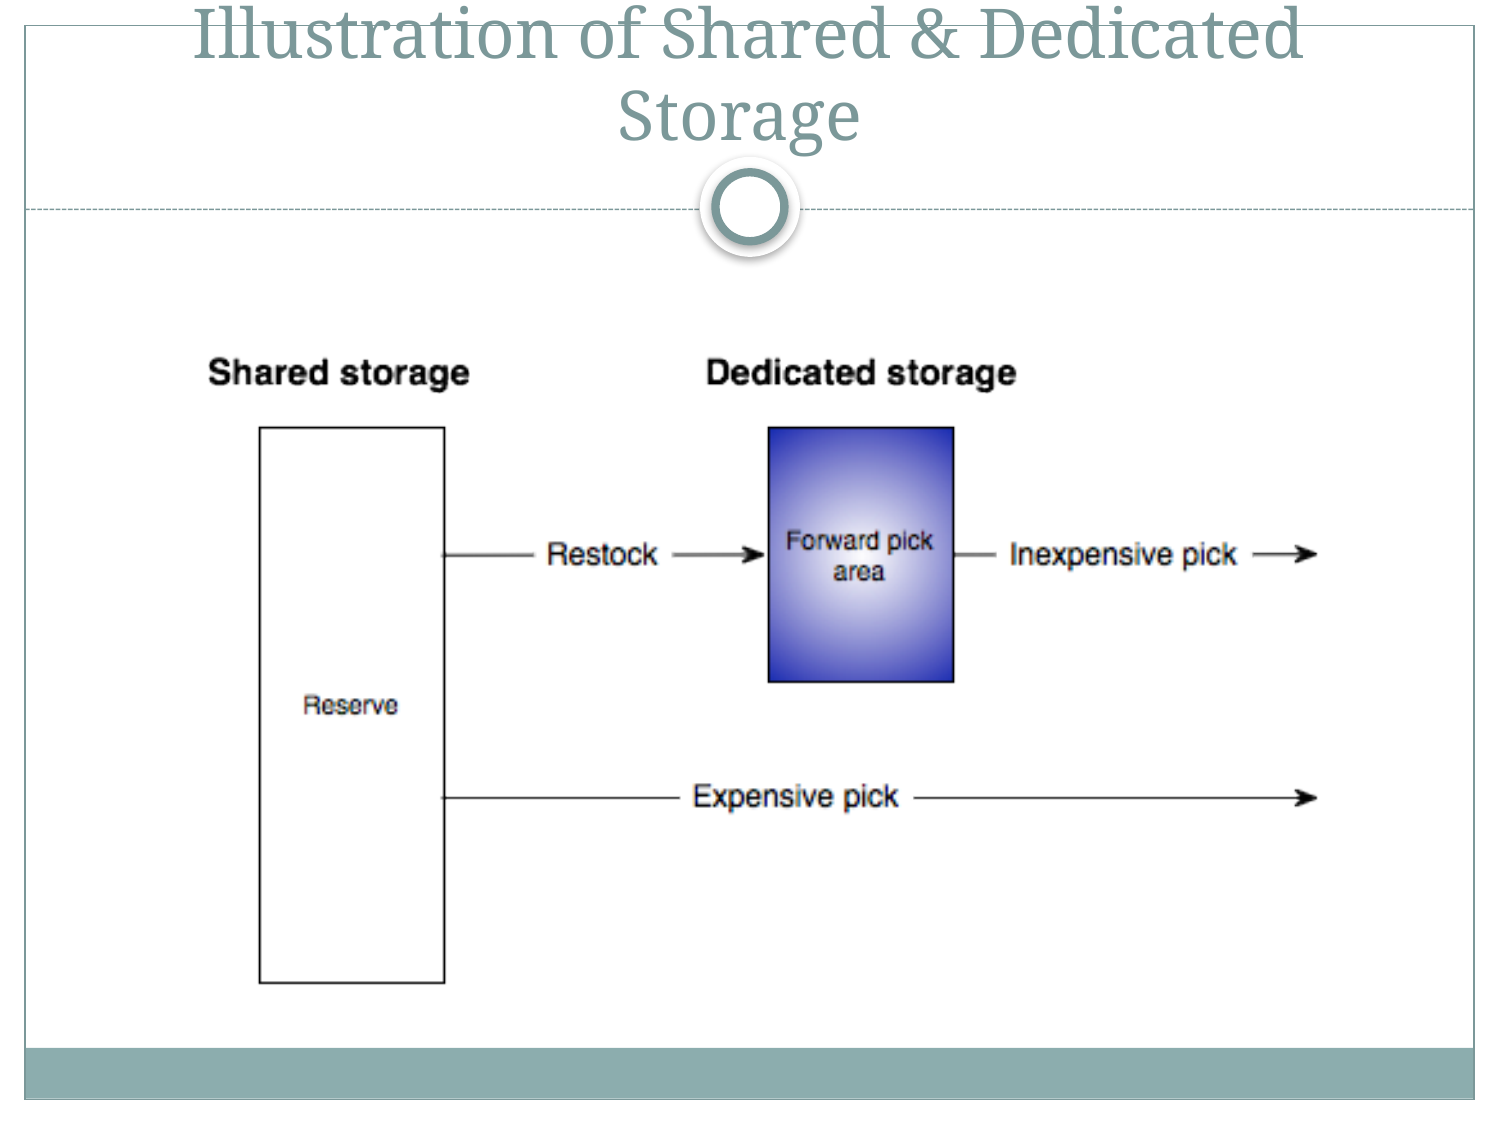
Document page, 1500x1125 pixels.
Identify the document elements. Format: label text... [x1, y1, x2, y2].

picture [168, 324, 1349, 1012]
title Illustration of Shared & Dedicated Storage [49, 37, 1450, 162]
